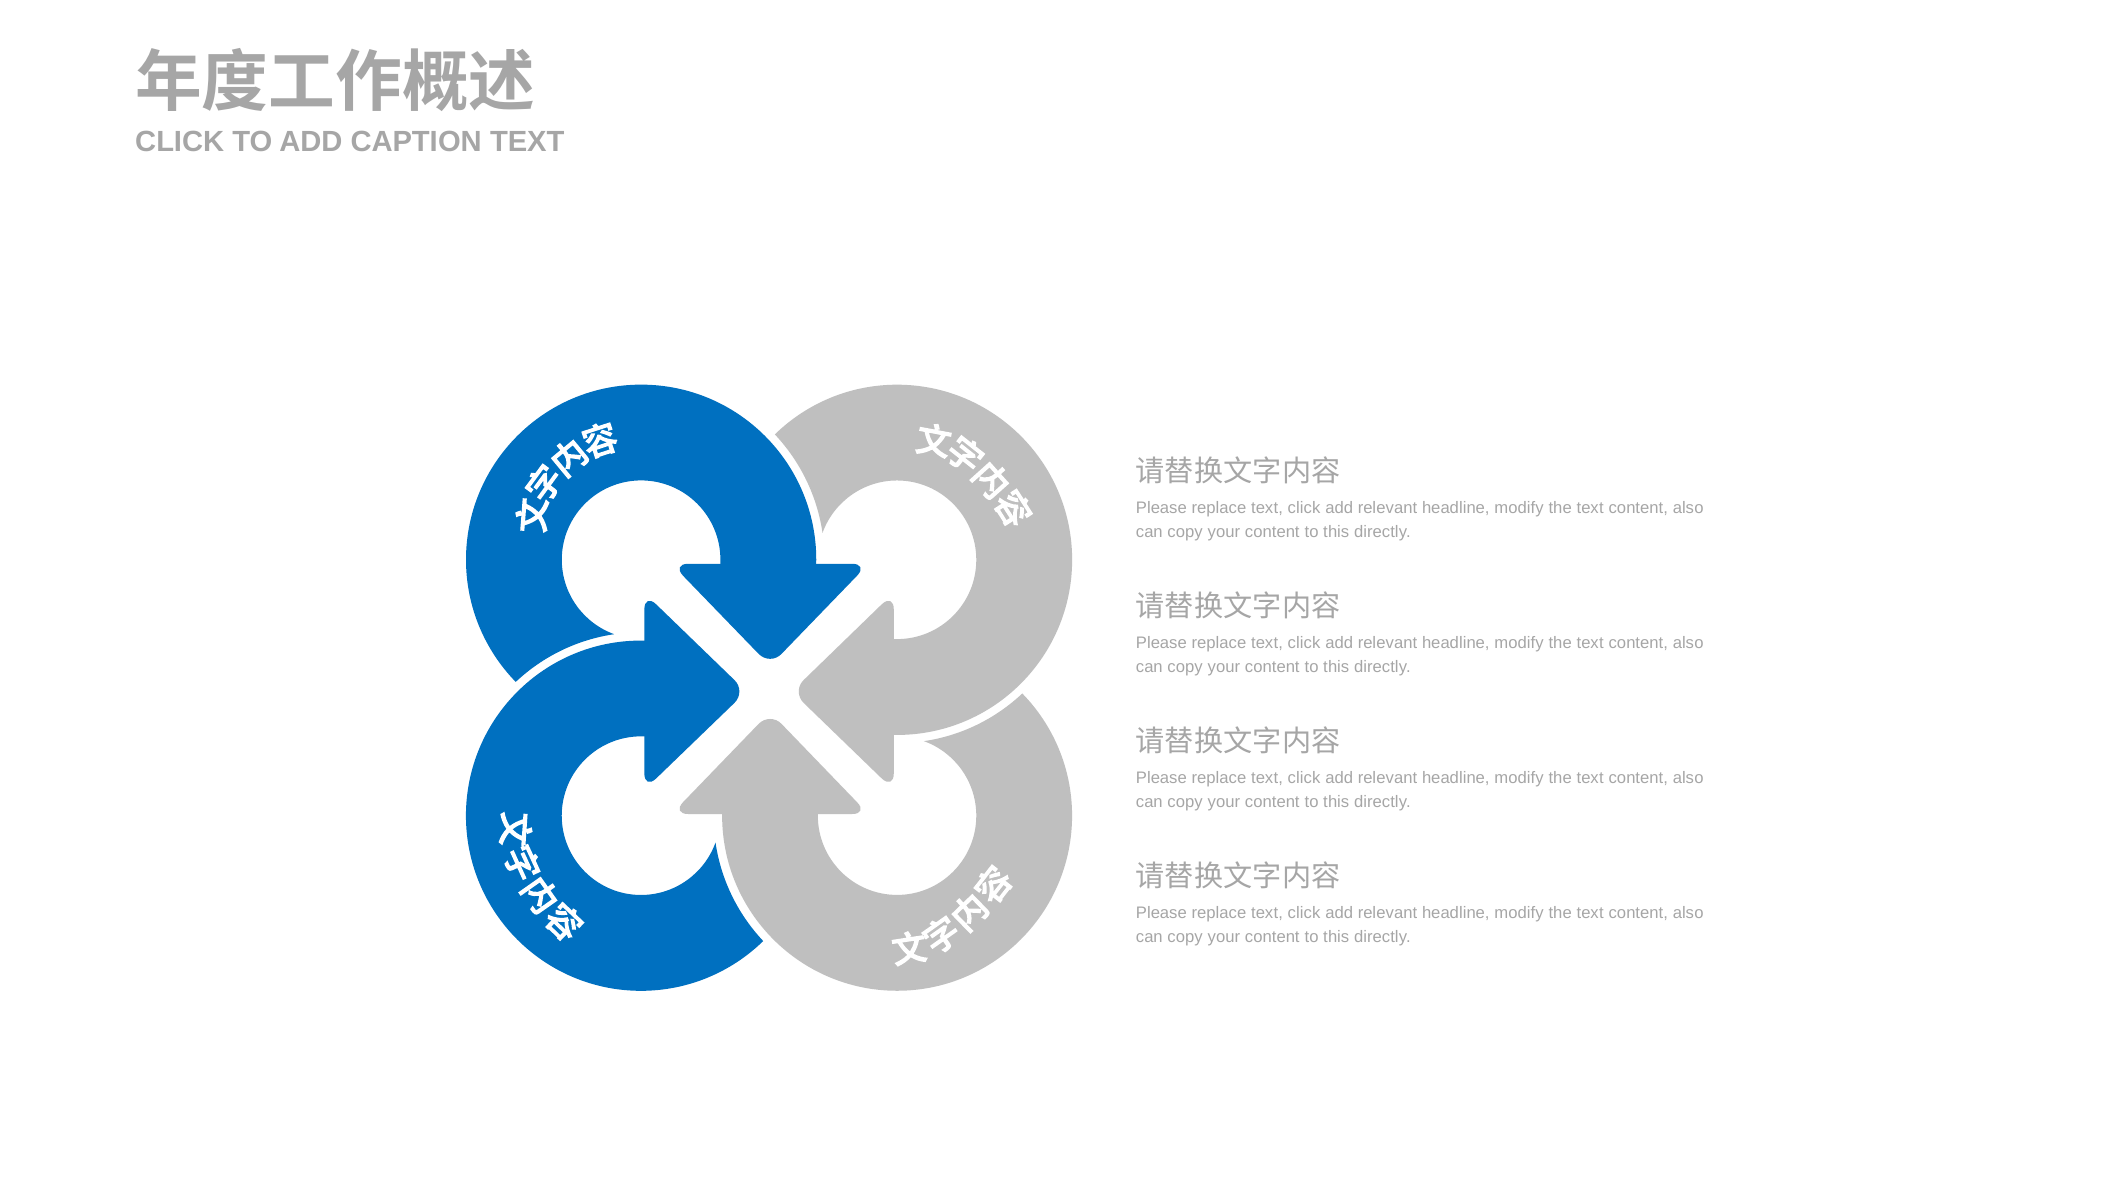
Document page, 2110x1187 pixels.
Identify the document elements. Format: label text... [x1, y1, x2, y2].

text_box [1135, 444, 1728, 539]
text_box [1135, 715, 1728, 810]
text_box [1135, 850, 1728, 945]
text_box CLICK TO ADD CAPTION TEXT [135, 122, 596, 158]
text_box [465, 384, 1073, 991]
text_box 年度工作概述 [135, 38, 596, 119]
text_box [1135, 580, 1728, 674]
